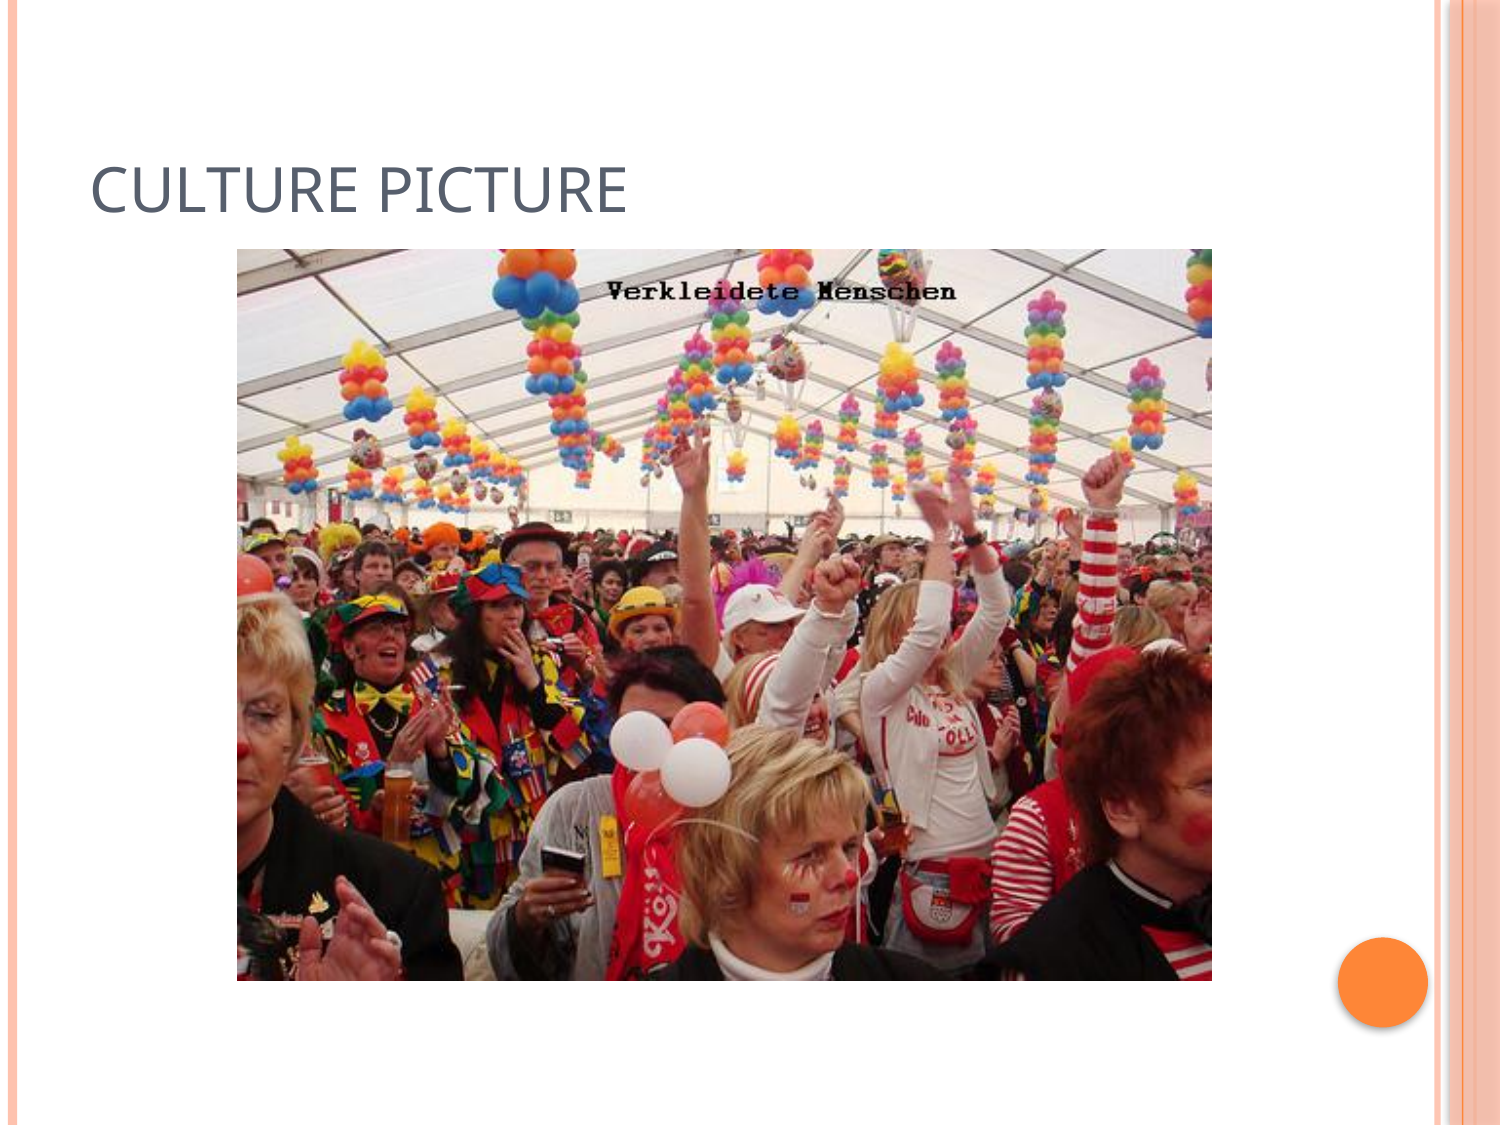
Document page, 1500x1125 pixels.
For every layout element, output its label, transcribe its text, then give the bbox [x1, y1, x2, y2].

title Culture Picture [75, 45, 1300, 233]
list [236, 249, 1212, 981]
